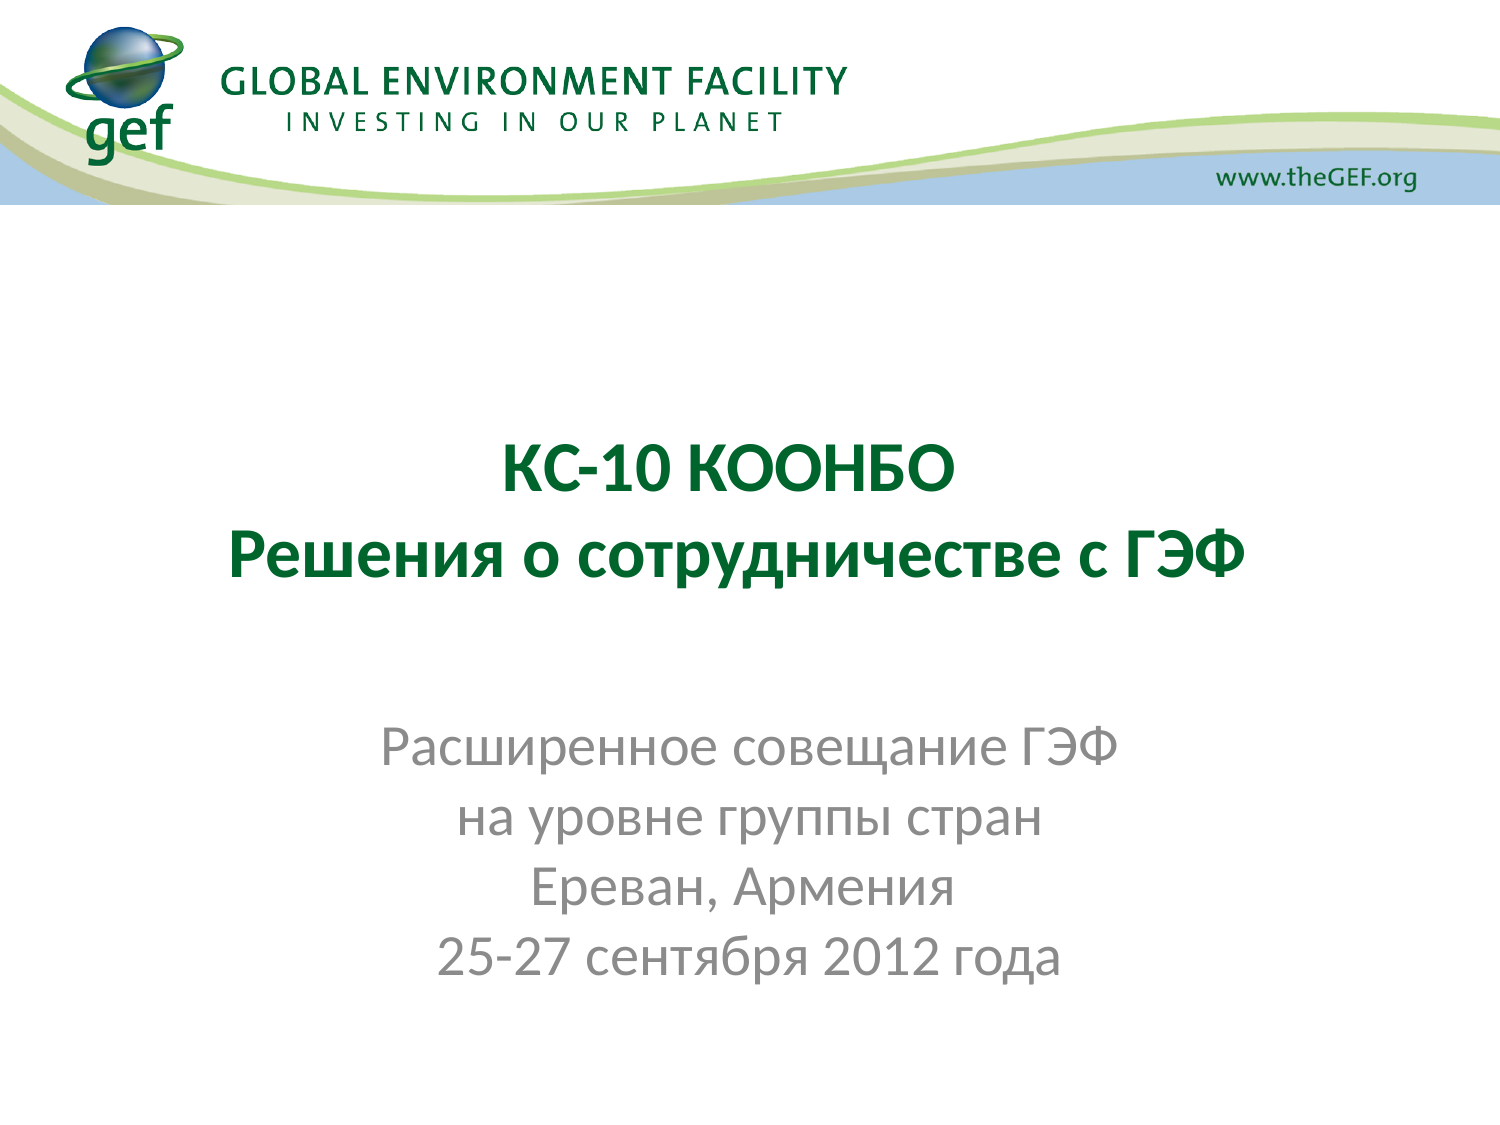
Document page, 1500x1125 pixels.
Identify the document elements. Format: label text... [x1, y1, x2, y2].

title КC-10 КООНБО Решения о сотрудничестве с ГЭФ [62, 412, 1413, 601]
text_box Расширенное совещание ГЭФ на уровне группы стран Ереван, Армения 25-27 сентября 2012 года [149, 699, 1350, 1000]
picture [0, 0, 1500, 205]
